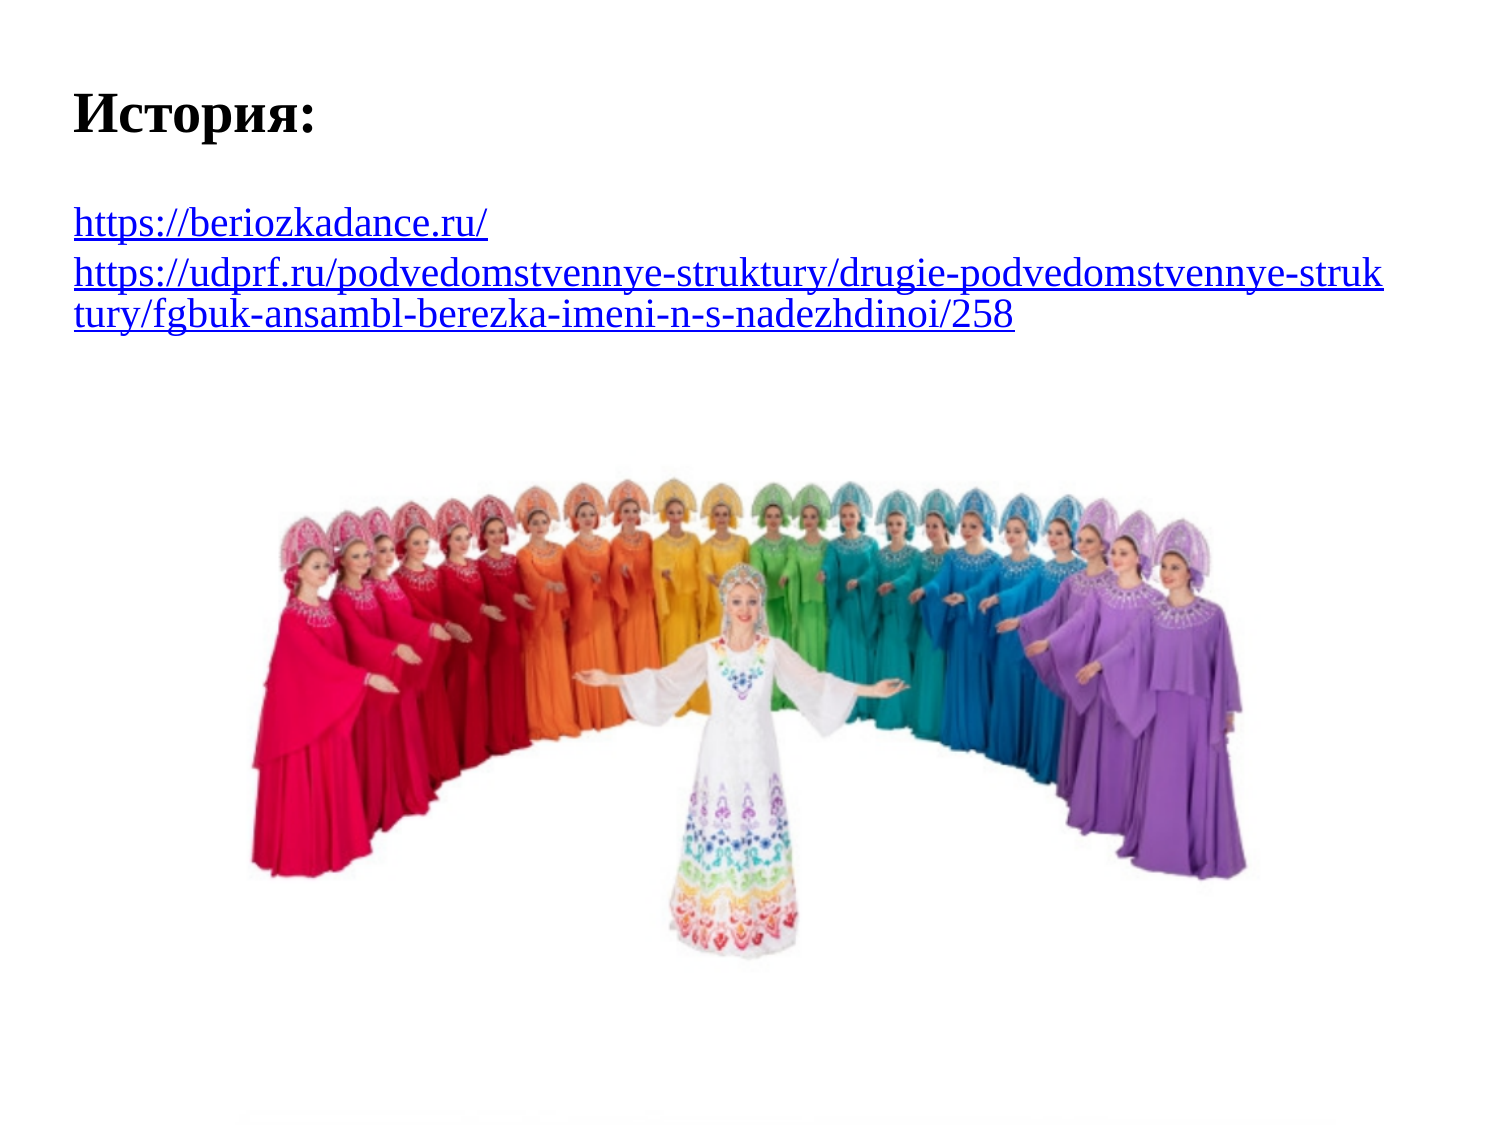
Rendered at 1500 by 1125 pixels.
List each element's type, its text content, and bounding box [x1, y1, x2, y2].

picture [187, 359, 1337, 1125]
title История: https://beriozkadance.ru/ https://udprf.ru/podvedomstvennye-struktury/drugie-podvedomstvennye-struktury/fgbuk-ansambl-berezka-imeni-n-s-nadezhdinoi/258 [58, 140, 1409, 329]
